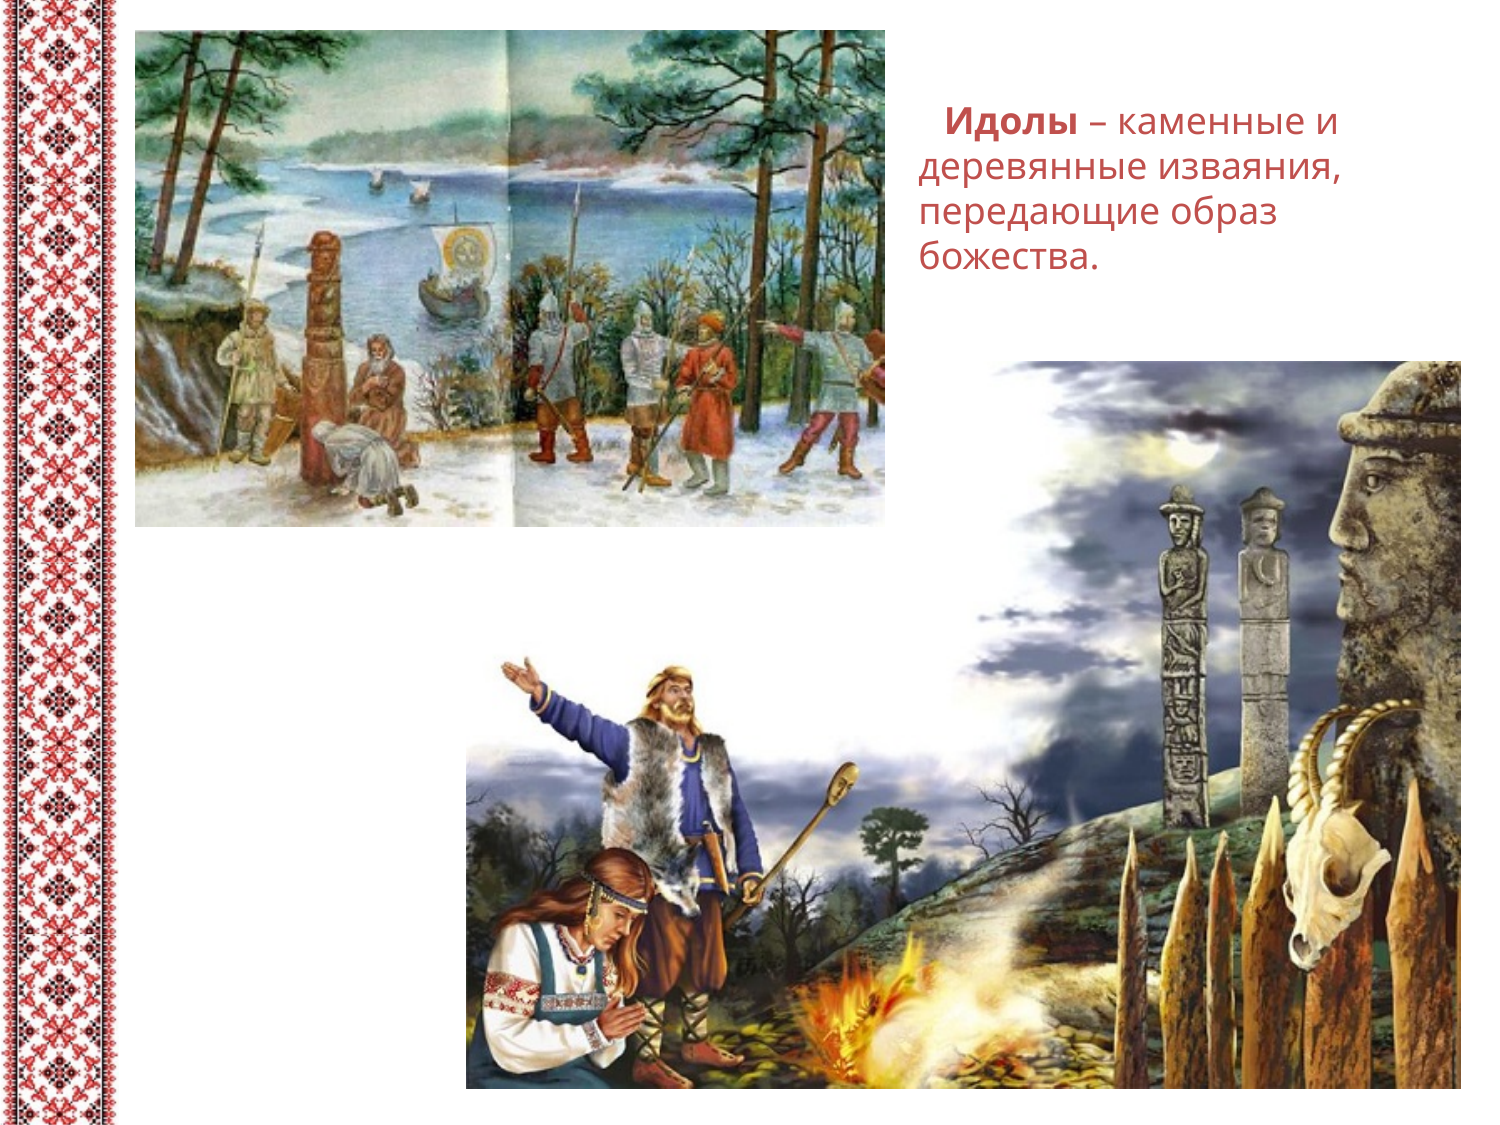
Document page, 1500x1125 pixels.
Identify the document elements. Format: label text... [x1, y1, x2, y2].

picture [0, 563, 155, 751]
picture [0, 0, 1461, 1089]
picture [0, 935, 155, 1124]
picture [0, 752, 155, 934]
text_box Идолы – каменные и деревянные изваяния, передающие образ божества. [903, 89, 1471, 285]
